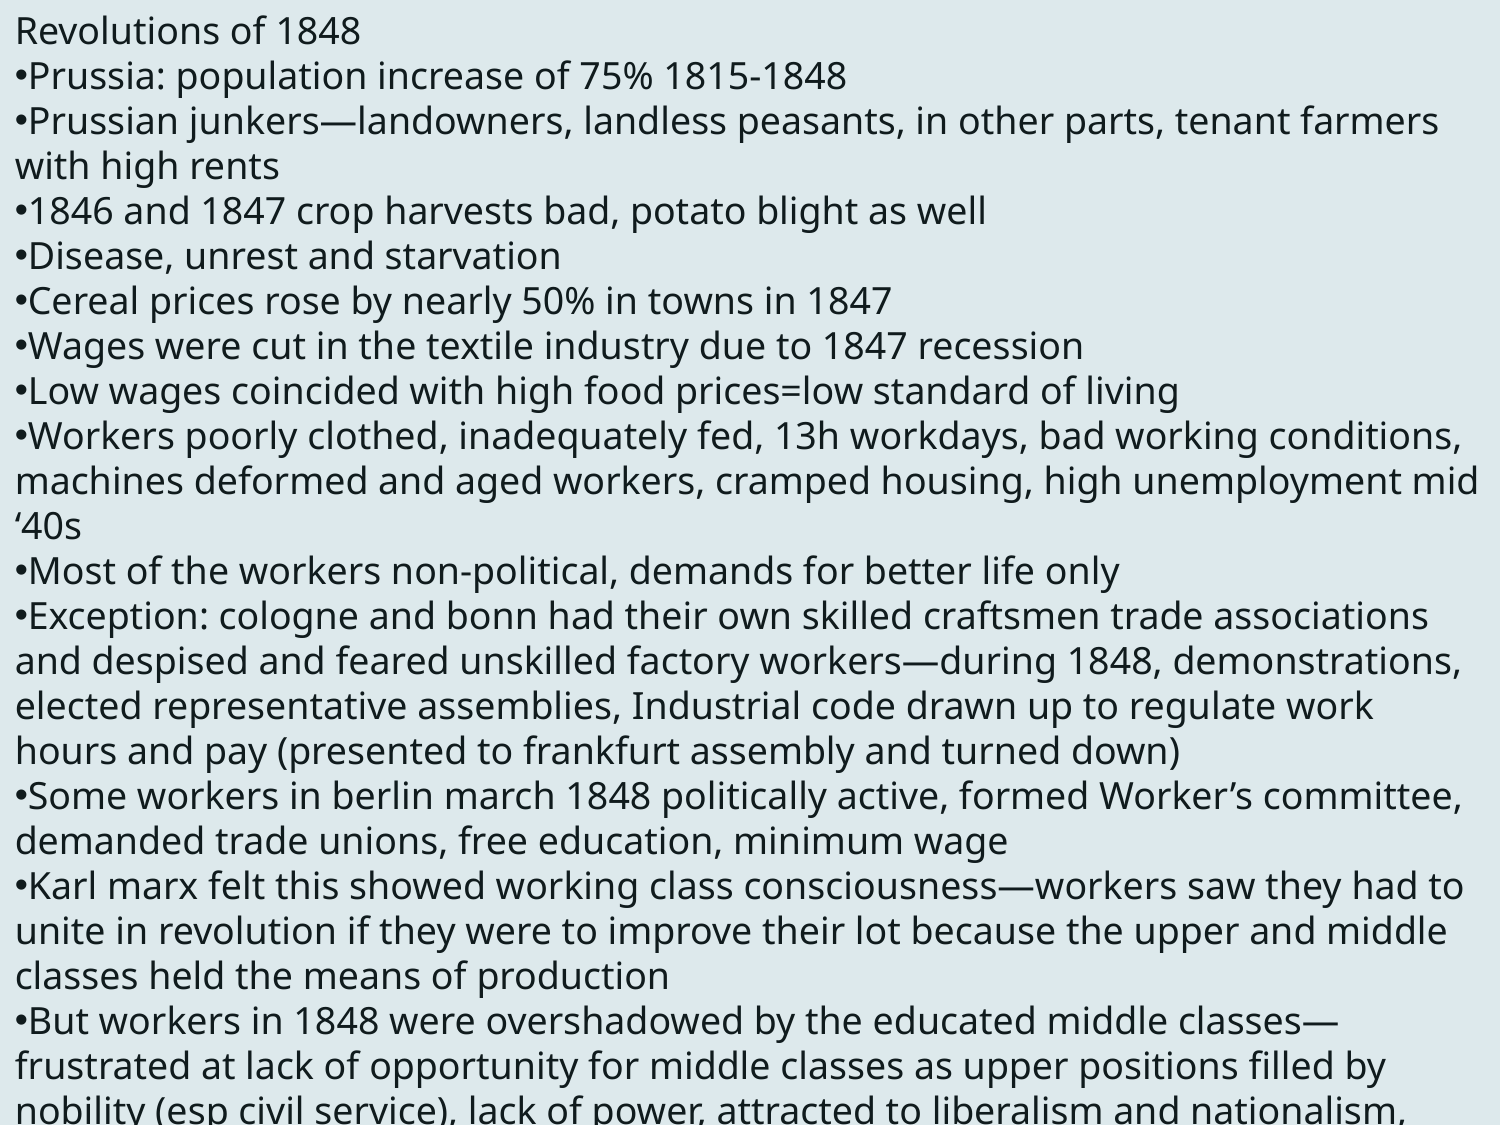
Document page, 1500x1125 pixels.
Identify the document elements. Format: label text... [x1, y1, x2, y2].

text_box Revolutions of 1848 Prussia: population increase of 75% 1815-1848 Prussian junkers—landowners, landless peasants, in other parts, tenant farmers with high rents 1846 and 1847 crop harvests bad, potato blight as well Disease, unrest and starvation Cereal prices rose by nearly 50% in towns in 1847 Wages were cut in the textile industry due to 1847 recession Low wages coincided with high food prices=low standard of living Workers poorly clothed, inadequately fed, 13h workdays, bad working conditions, machines deformed and aged workers, cramped housing, high unemployment mid ‘40s Most of the workers non-political, demands for better life only Exception: cologne and bonn had their own skilled craftsmen trade associations and despised and feared unskilled factory workers—during 1848, demonstrations, elected representative assemblies, Industrial code drawn up to regulate work hours and pay (presented to frankfurt assembly and turned down) Some workers in berlin march 1848 politically active, formed Worker’s committee, demanded trade unions, free education, minimum wage Karl marx felt this showed working class consciousness—workers saw they had to unite in revolution if they were to improve their lot because the upper and middle classes held the means of production But workers in 1848 were overshadowed by the educated middle classes—frustrated at lack of opportunity for middle classes as upper positions filled by nobility (esp civil service), lack of power, attracted to liberalism and nationalism, unification especially attractive for free trade [0, 0, 1500, 1125]
